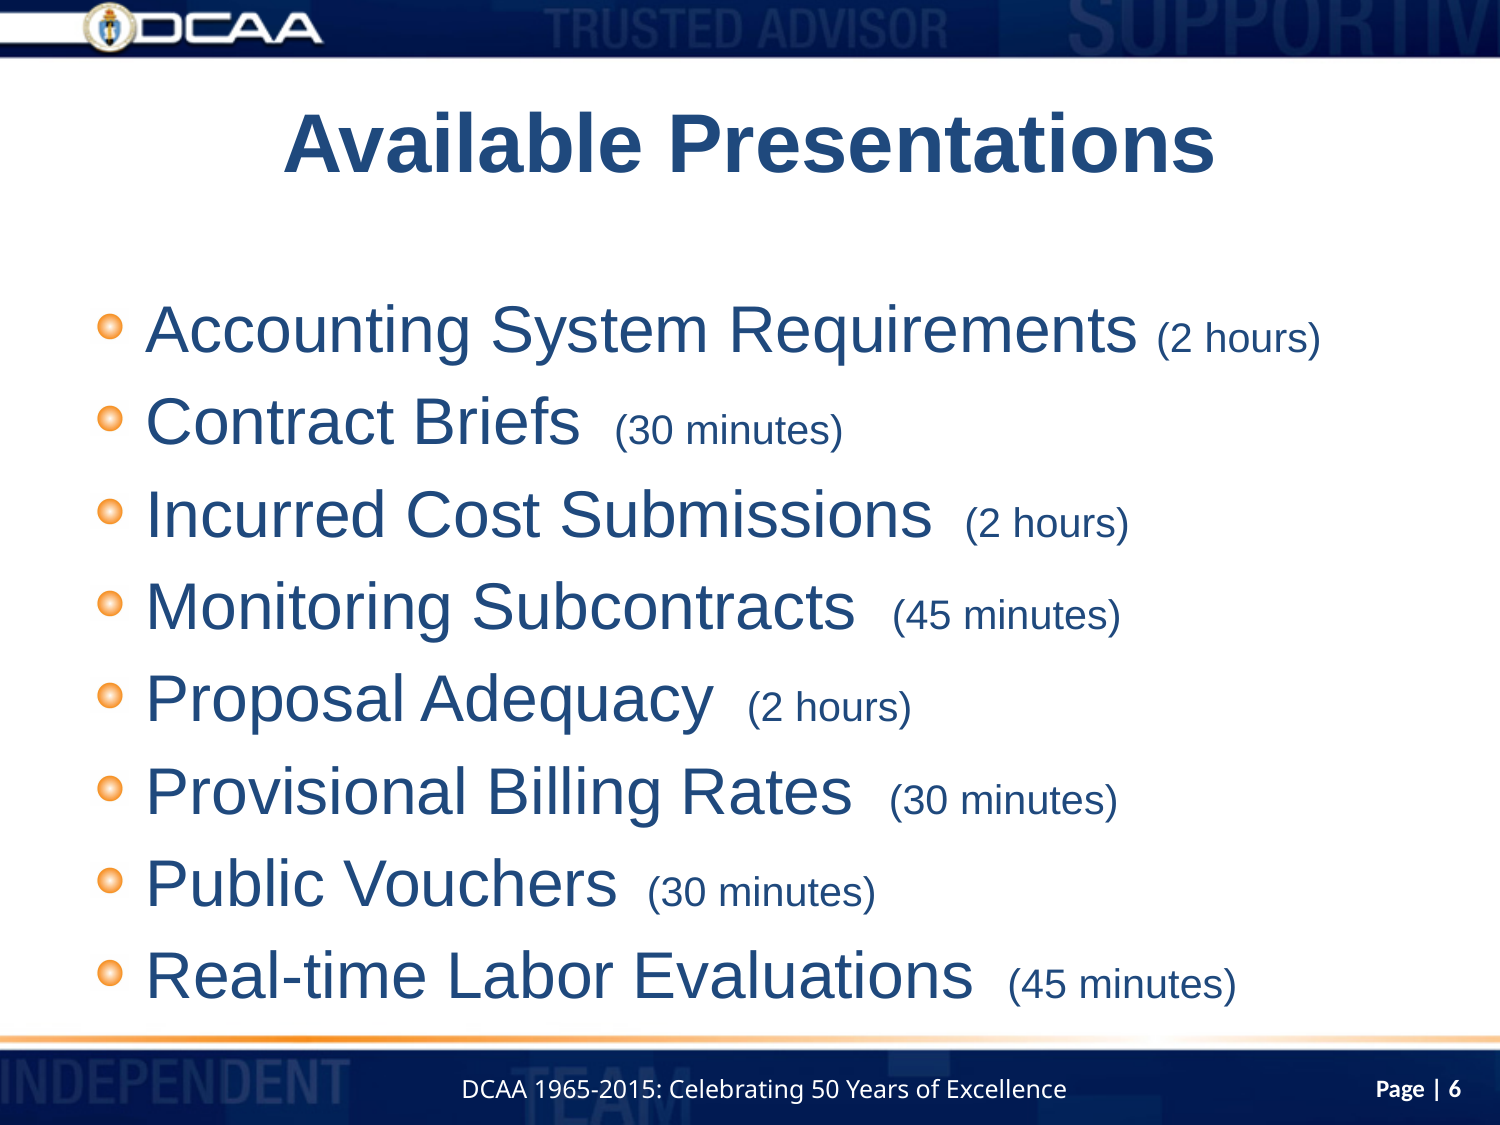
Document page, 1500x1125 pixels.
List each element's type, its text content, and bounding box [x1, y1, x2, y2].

list Accounting System Requirements (2 hours) Contract Briefs (30 minutes) Incurred Cost Submissions (2 hours) Monitoring Subcontracts (45 minutes) Proposal Adequacy (2 hours) Provisional Billing Rates (30 minutes) Public Vouchers (30 minutes) Real-time Labor Evaluations (45 minutes) [74, 278, 1426, 1022]
picture [0, 0, 1500, 1125]
title Available Presentations [74, 44, 1426, 233]
slide_number Page | 6 [1234, 1065, 1477, 1111]
text_box DCAA 1965-2015: Celebrating 50 Years of Excellence [446, 1066, 1083, 1112]
